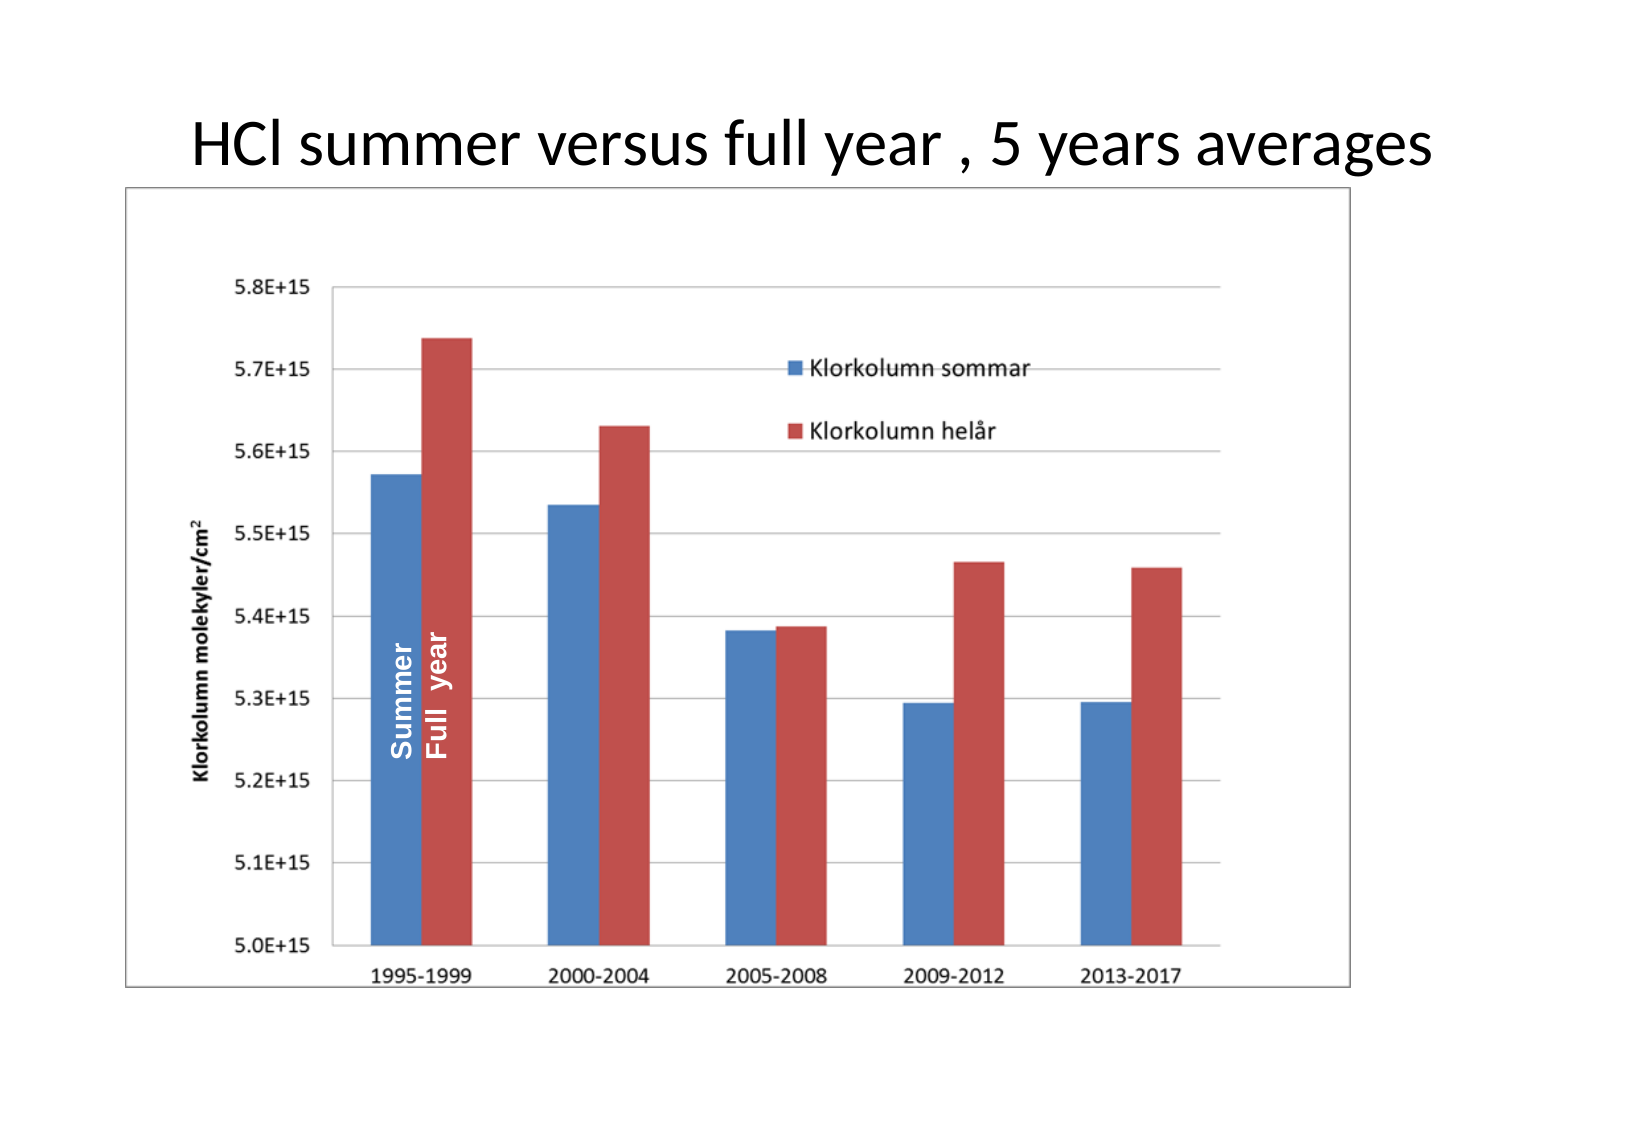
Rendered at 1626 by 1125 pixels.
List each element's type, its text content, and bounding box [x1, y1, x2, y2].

title HCl summer versus full year , 5 years averages [81, 45, 1544, 233]
picture [124, 187, 1352, 988]
